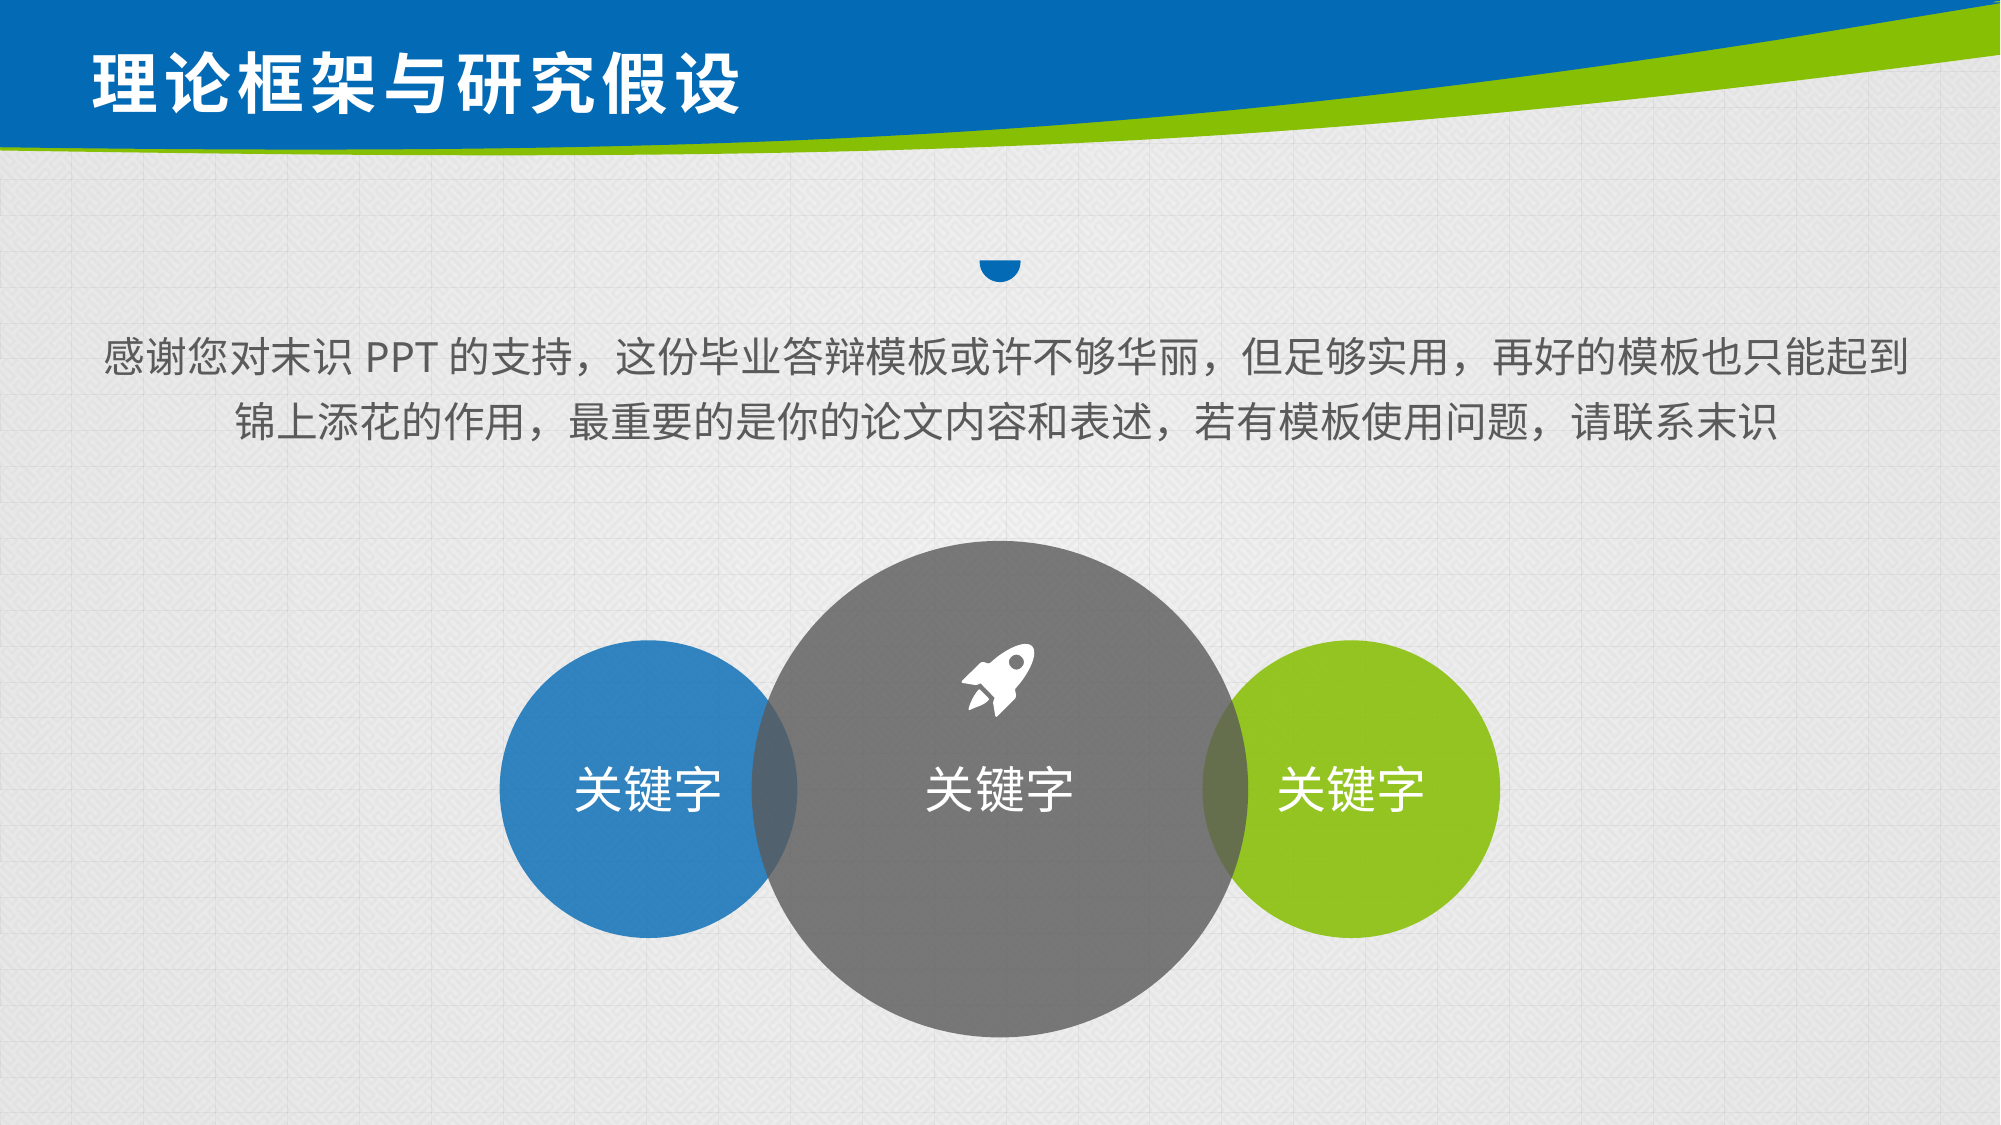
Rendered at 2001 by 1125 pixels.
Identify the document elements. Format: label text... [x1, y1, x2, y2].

text_box [753, 539, 1247, 1039]
title 理论框架与研究假设 [76, 42, 1087, 131]
text_box 关键字 [522, 751, 775, 827]
text_box [498, 639, 768, 940]
text_box 关键字 [874, 751, 1126, 827]
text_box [961, 639, 1039, 718]
text_box 关键字 [1225, 751, 1478, 827]
picture [0, 55, 2000, 1125]
text_box [1232, 639, 1502, 940]
text_box 感谢您对末识PPT的支持，这份毕业答辩模板或许不够华丽，但足够实用，再好的模板也只能起到锦上添花的作用，最重要的是你的论文内容和表述，若有模板使用问题，请联系末识 [76, 308, 1938, 454]
text_box [978, 259, 1022, 284]
